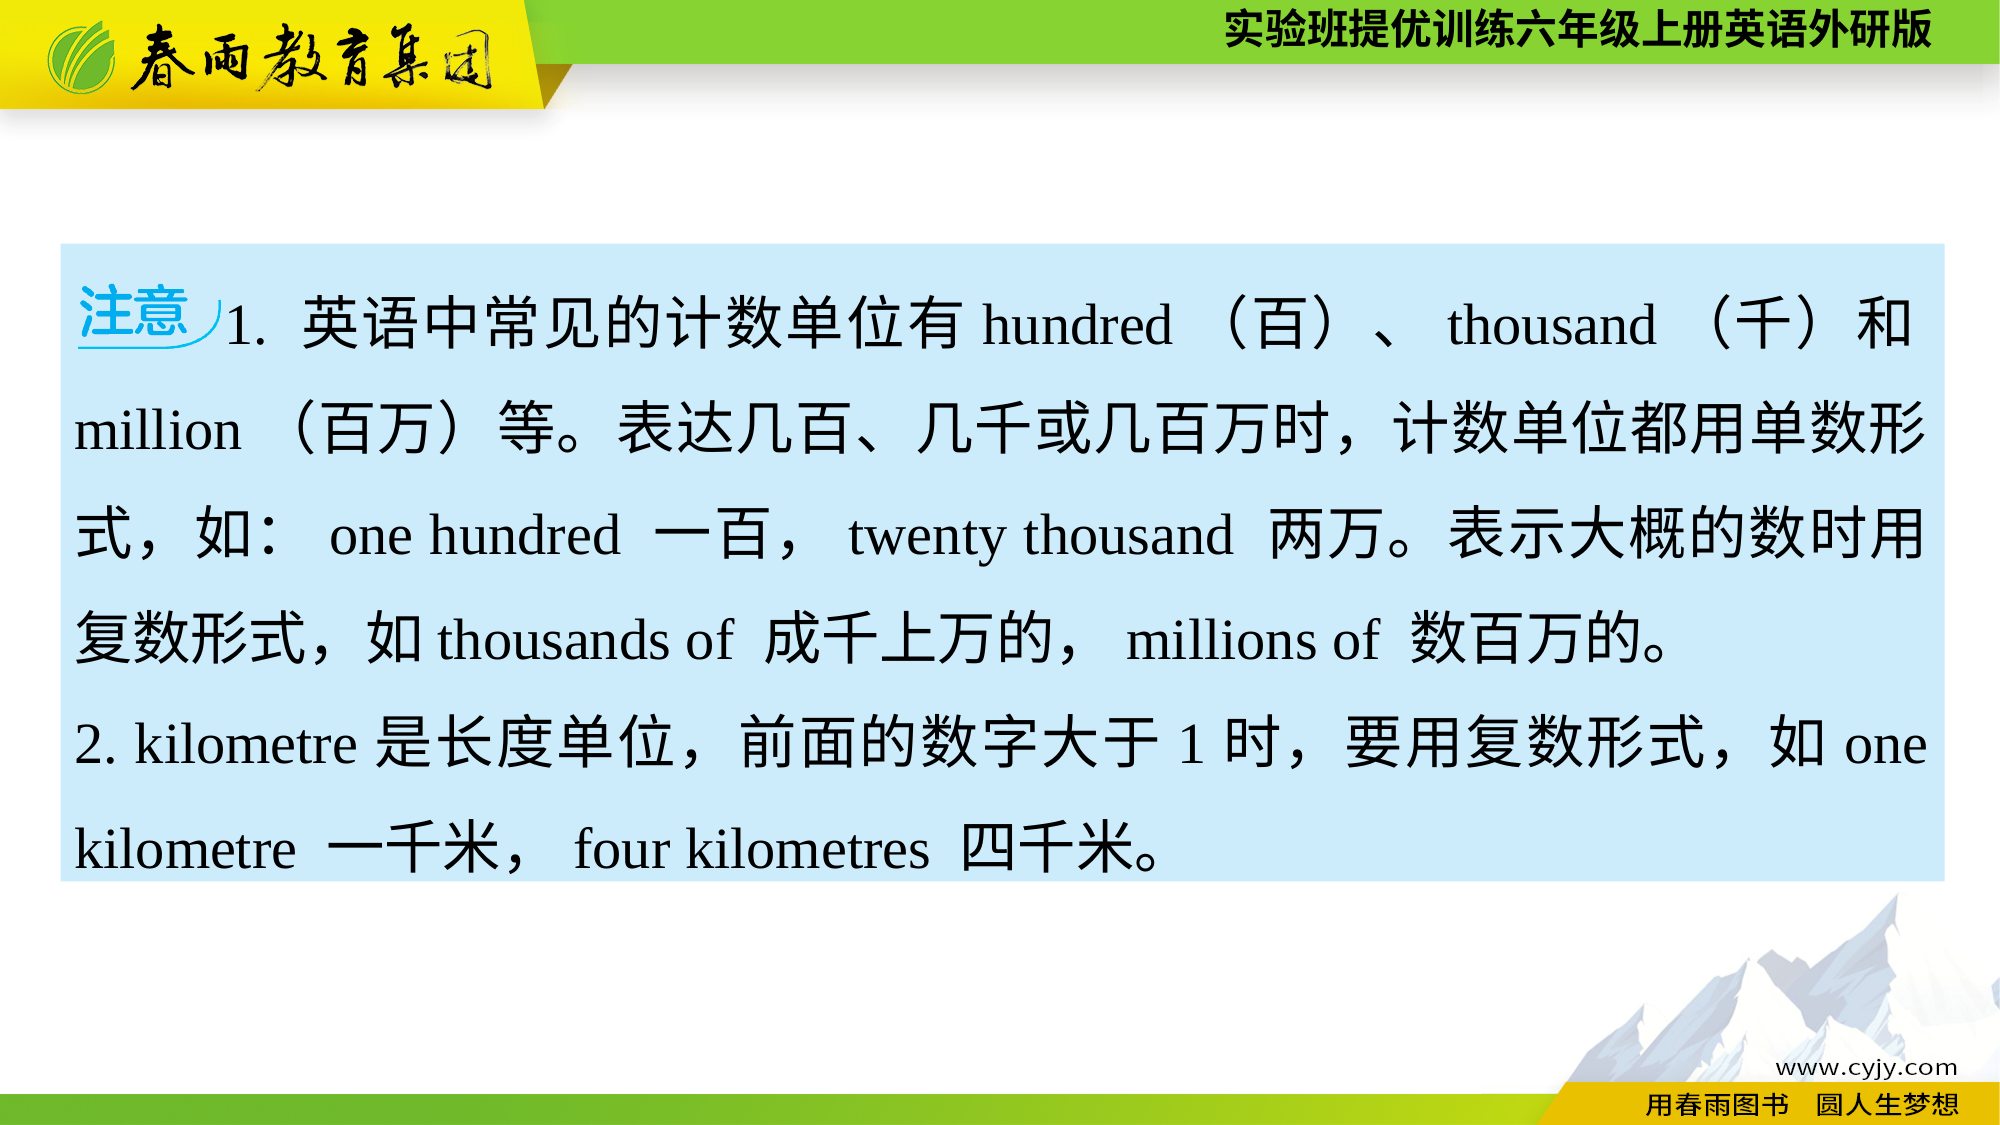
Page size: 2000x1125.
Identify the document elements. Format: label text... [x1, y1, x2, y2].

picture [0, 0, 2000, 1125]
text_box 1. 英语中常见的计数单位有hundred（百）、thousand（千）和million（百万）等。表达几百、几千或几百万时，计数单位都用单数形式，如：one hundred 一百，twenty thousand 两万。表示大概的数时用复数形式，如thousands of 成千上万的，millions of 数百万的。 2. kilometre是长度单位，前面的数字大于1时，要用复数形式，如one kilometre 一千米，four kilometres 四千米。 [59, 243, 1944, 889]
